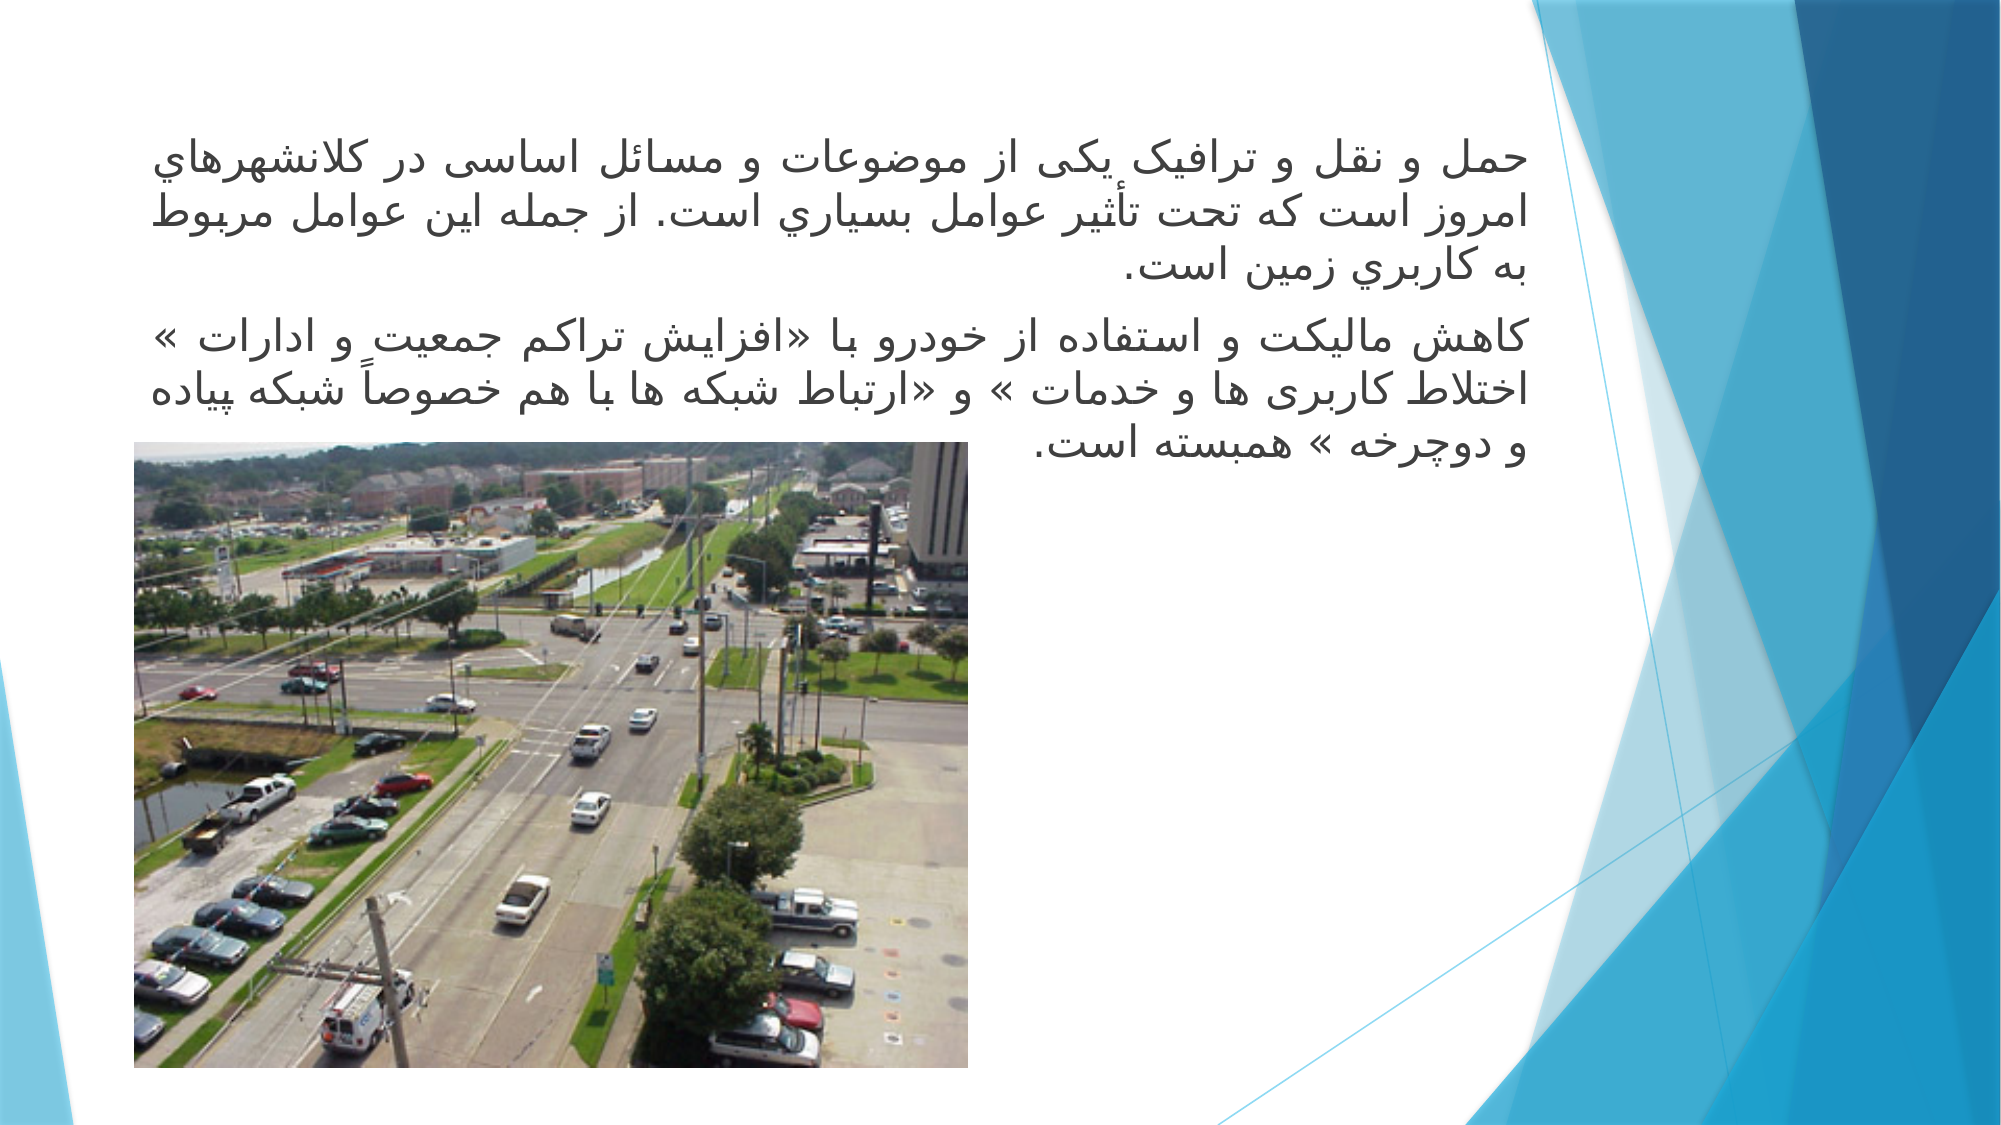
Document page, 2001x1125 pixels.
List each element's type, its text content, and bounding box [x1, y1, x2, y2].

picture [134, 442, 969, 1069]
list حمل و نقل و ترافیک یکی از موضوعات و مسائل اساسی در کلانشهرهاي امروز است که تحت تأثیر عوامل بسیاري است. از جمله این عوامل مربوط به کاربري زمین است. کاهش مالیکت و استفاده از خودرو با «افزایش تراکم جمعیت و ادارات » اختلاط کاربری ها و خدمات » و «ارتباط شبکه ها با هم خصوصاً شبکه پیاده و دوچرخه » همبسته است. [134, 120, 1545, 478]
